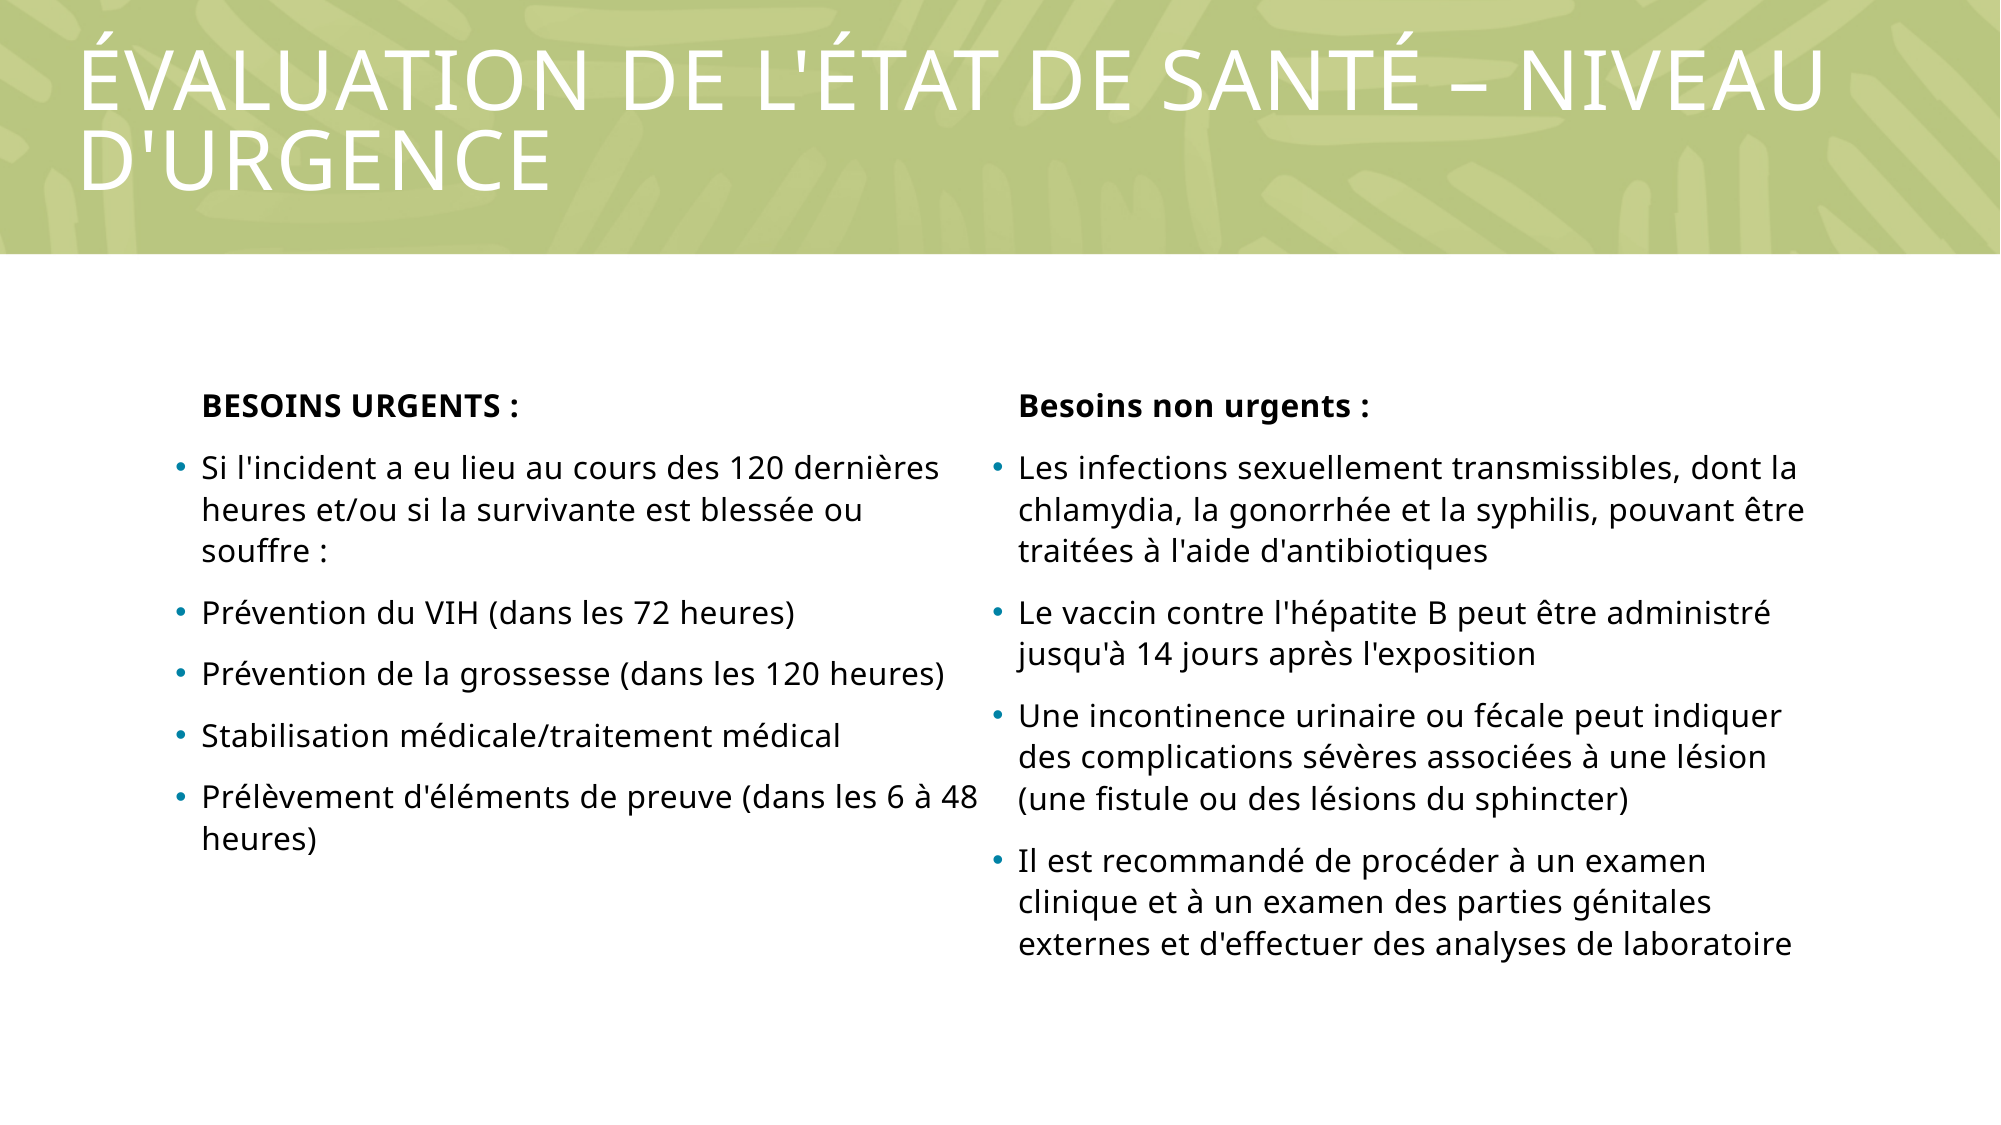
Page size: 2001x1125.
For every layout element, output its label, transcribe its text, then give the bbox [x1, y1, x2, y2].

title Évaluation de l'état de santé – Niveau d'urgence [61, 33, 1938, 220]
list BESOINS URGENTS : Si l'incident a eu lieu au cours des 120 dernières heures et/ou si la survivante est blessée ou souffre : Prévention du VIH (dans les 72 heures) Prévention de la grossesse (dans les 120 heures) Stabilisation médicale/traitement médical Prélèvement d'éléments de preuve (dans les 6 à 48 heures) Besoins non urgents : Les infections sexuellement transmissibles, dont la chlamydia, la gonorrhée et la syphilis, pouvant être traitées à l'aide d'antibiotiques Le vaccin contre l'hépatite B peut être administré jusqu'à 14 jours après l'exposition Une incontinence urinaire ou fécale peut indiquer des complications sévères associées à une lésion (une fistule ou des lésions du sphincter) Il est recommandé de procéder à un examen clinique et à un examen des parties génitales externes et d'effectuer des analyses de laboratoire [167, 374, 1817, 1036]
picture [0, 0, 2000, 1125]
